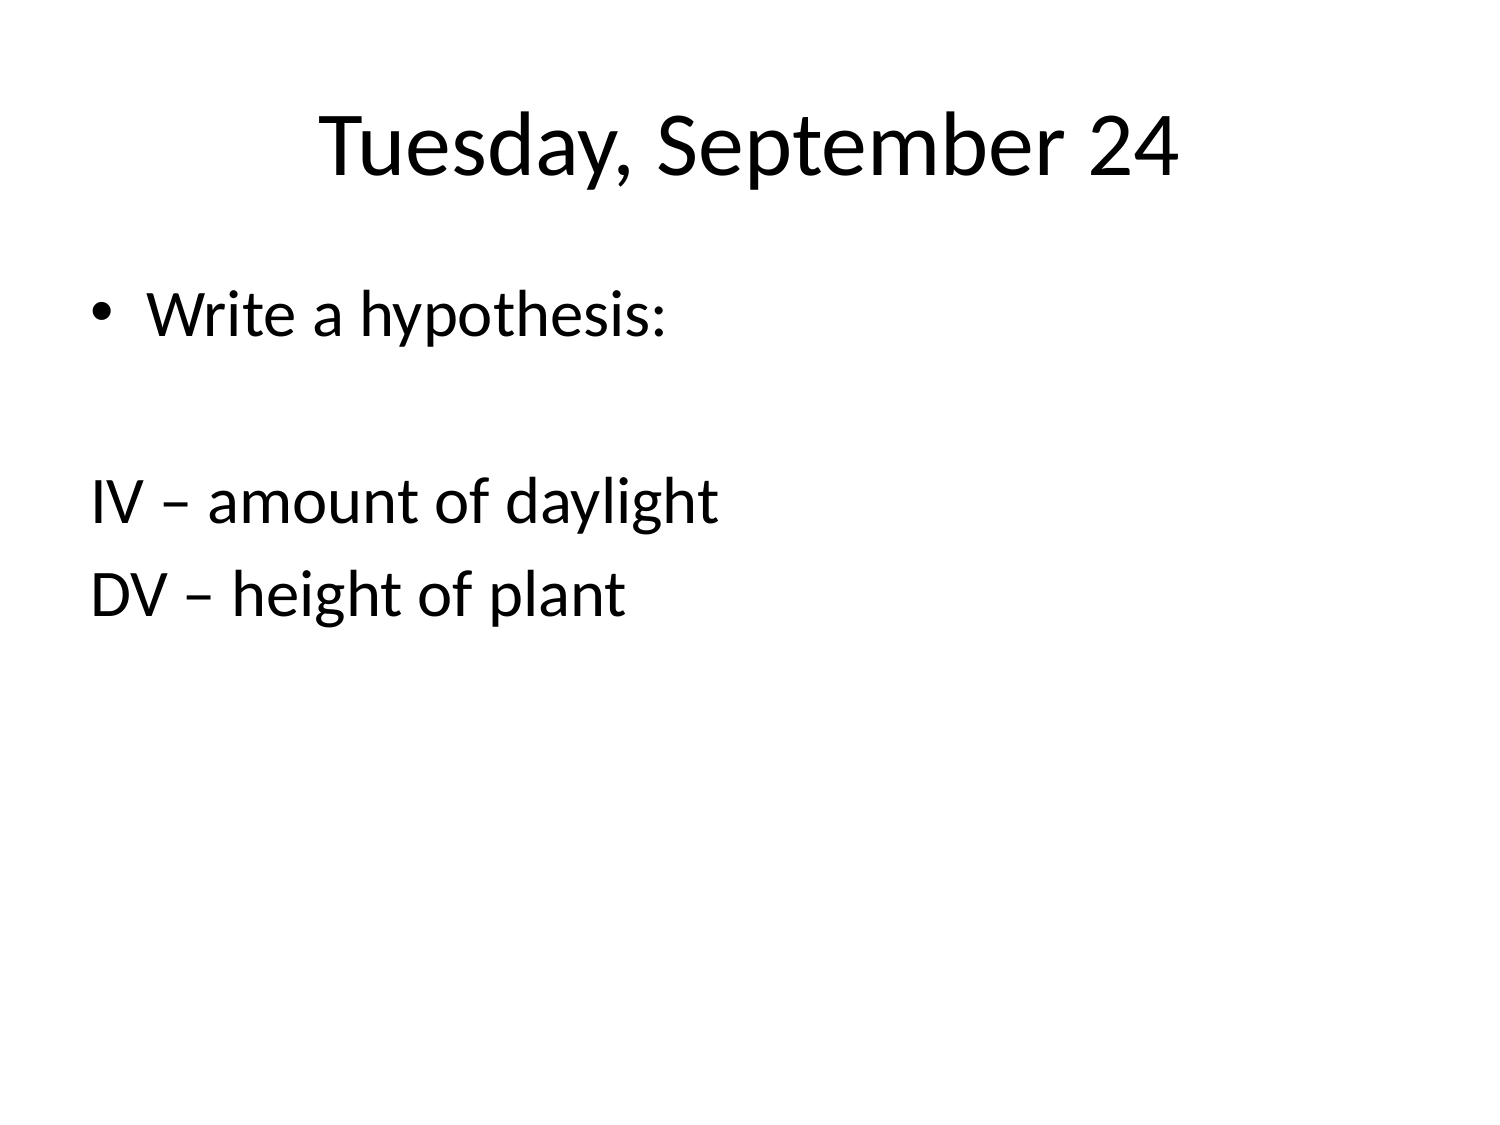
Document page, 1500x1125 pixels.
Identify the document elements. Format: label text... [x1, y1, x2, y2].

list Write a hypothesis: IV – amount of daylight DV – height of plant [75, 262, 1425, 1005]
title Tuesday, September 24 [75, 45, 1425, 233]
